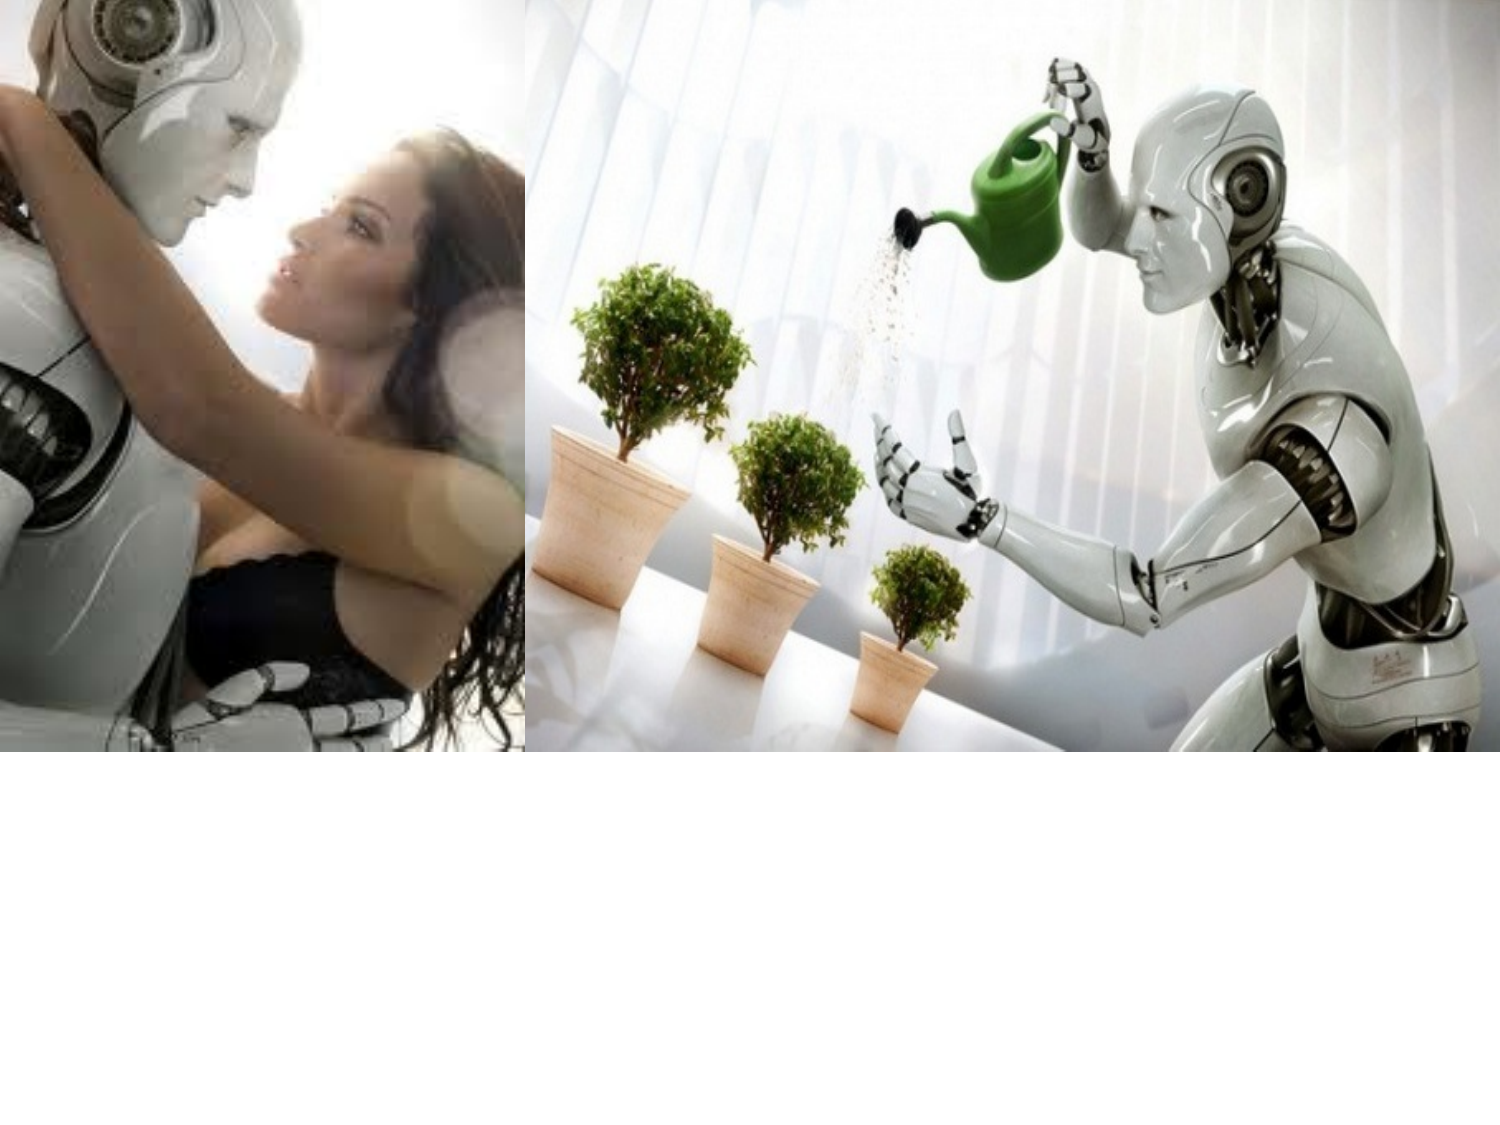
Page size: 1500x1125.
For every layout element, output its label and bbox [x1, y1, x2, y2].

picture [0, 0, 1500, 752]
